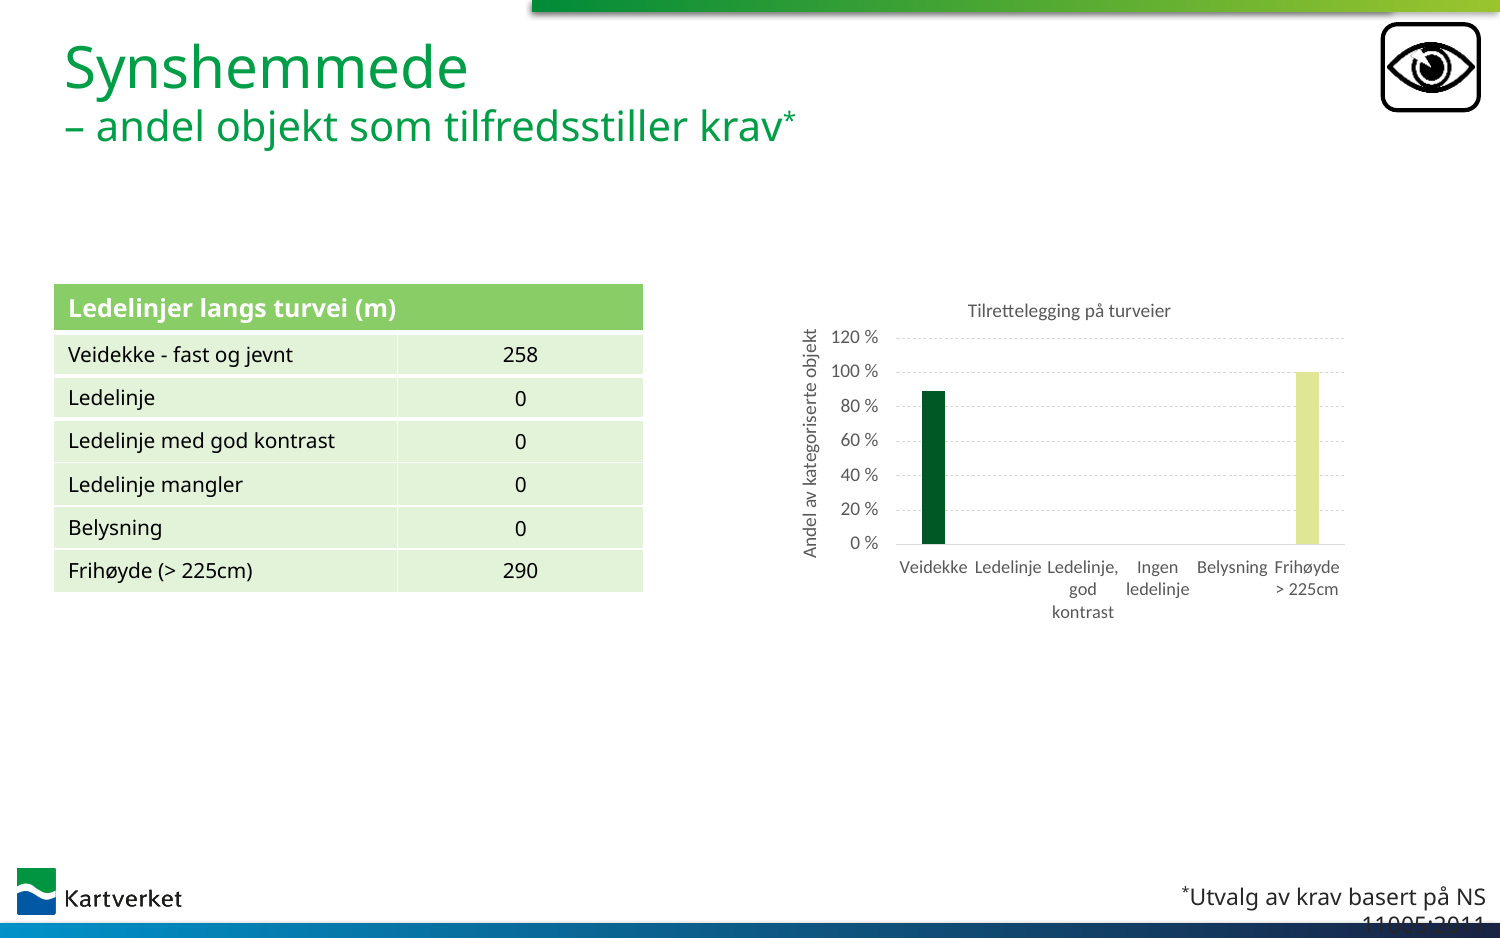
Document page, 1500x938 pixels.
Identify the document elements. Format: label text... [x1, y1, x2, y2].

table_cell Ledelinje med god kontrast [54, 421, 397, 462]
table_cell Ledelinje [54, 378, 397, 417]
table_header Ledelinjer langs turvei (m) [54, 284, 643, 330]
picture [791, 291, 1348, 630]
table_cell 0 [398, 463, 643, 505]
text_box *Utvalg av krav basert på NS 11005:2011 [1068, 873, 1500, 938]
table_cell 0 [398, 507, 643, 548]
table_cell 0 [398, 421, 643, 462]
table_cell 258 [398, 335, 643, 374]
table_cell Belysning [54, 507, 397, 548]
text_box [1382, 24, 1480, 111]
table_cell Veidekke - fast og jevnt [54, 335, 397, 374]
table_cell Frihøyde (> 225cm) [54, 550, 397, 592]
table_cell 0 [398, 378, 643, 417]
text_box Synshemmede – andel objekt som tilfredsstiller krav* [49, 24, 1431, 158]
table_cell 290 [398, 550, 643, 592]
table_cell Ledelinje mangler [54, 463, 397, 505]
